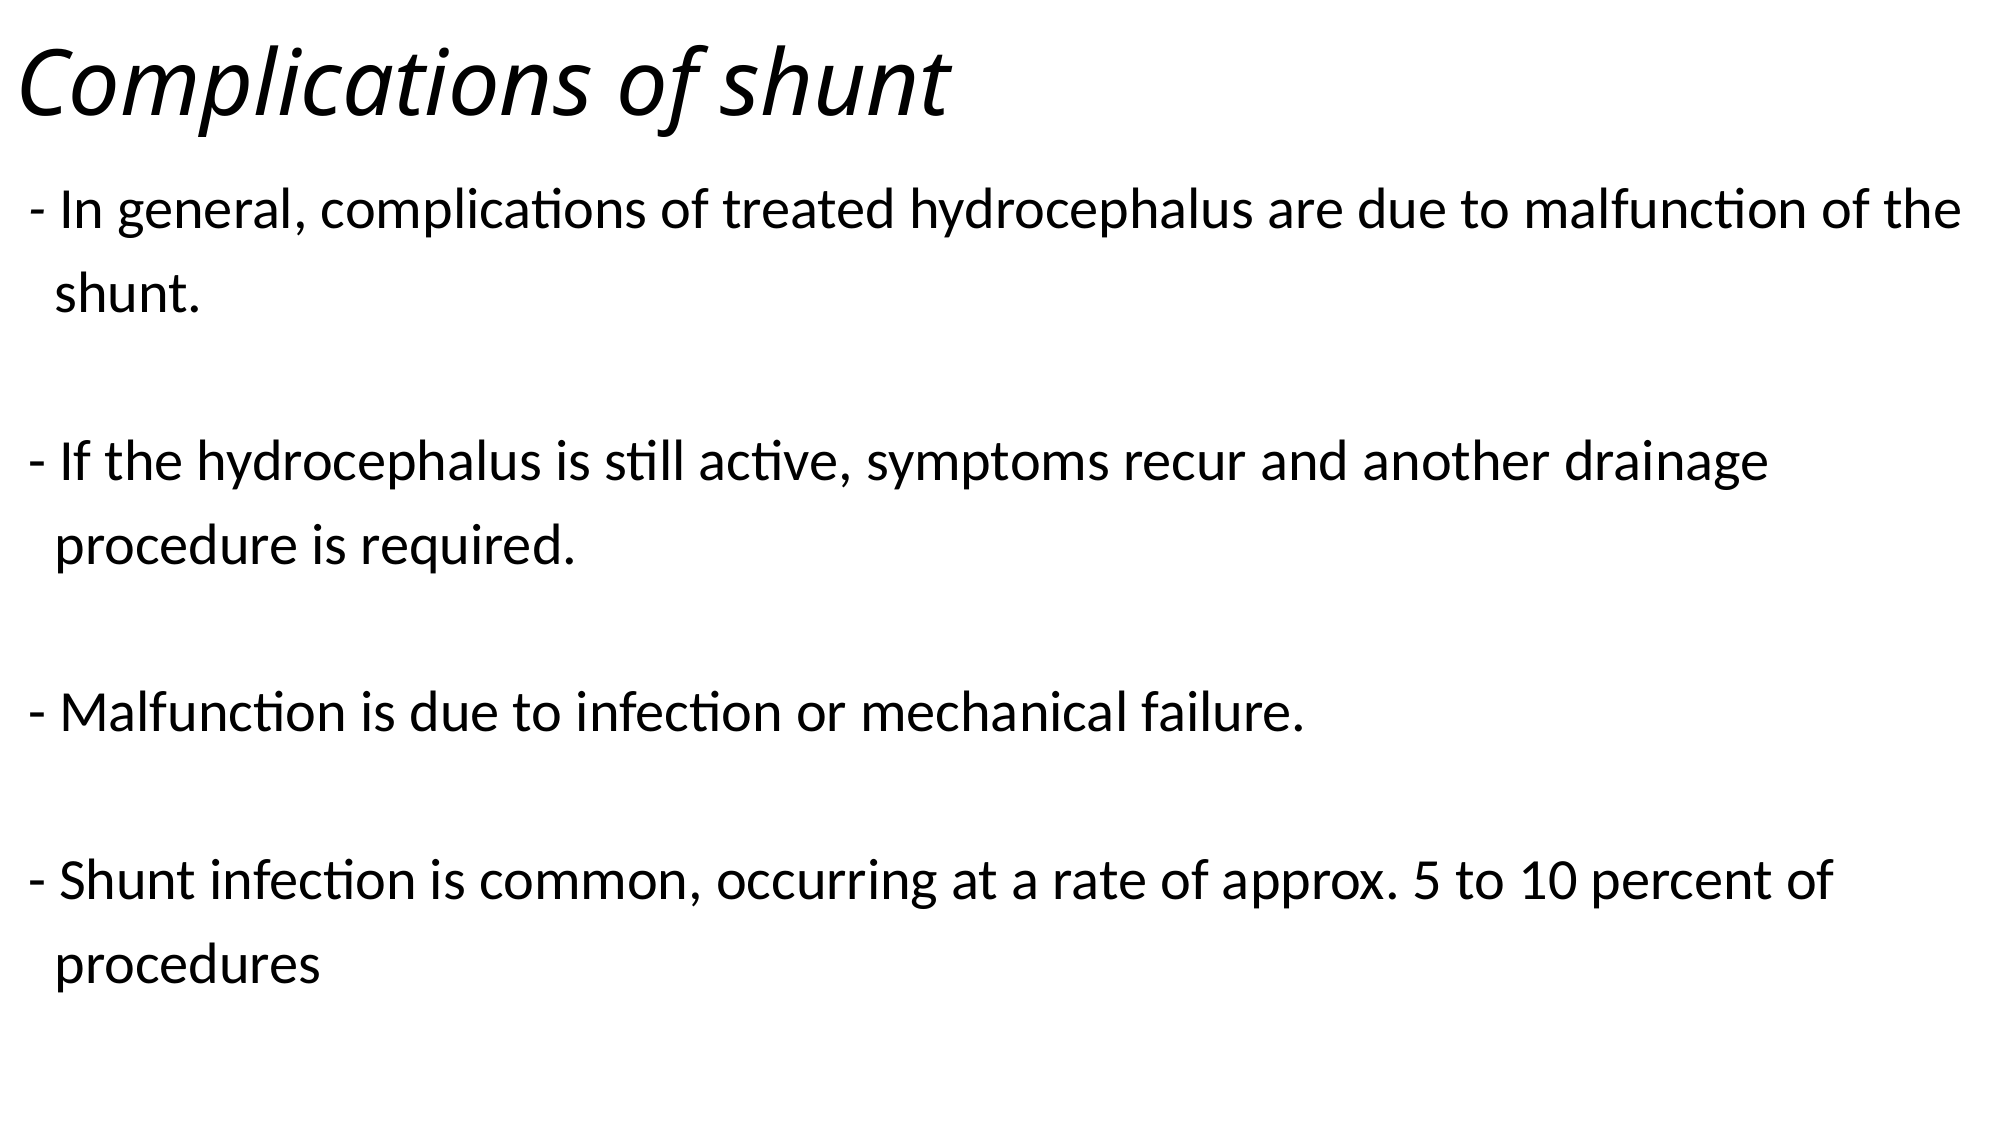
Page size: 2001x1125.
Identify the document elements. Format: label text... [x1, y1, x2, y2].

list - In general, complications of treated hydrocephalus are due to malfunction of the shunt. - If the hydrocephalus is still active, symptoms recur and another drainage procedure is required. - Malfunction is due to infection or mechanical failure. - Shunt infection is common, occurring at a rate of approx. 5 to 10 percent of procedures [0, 171, 2000, 1125]
title Complications of shunt [0, 0, 1863, 171]
